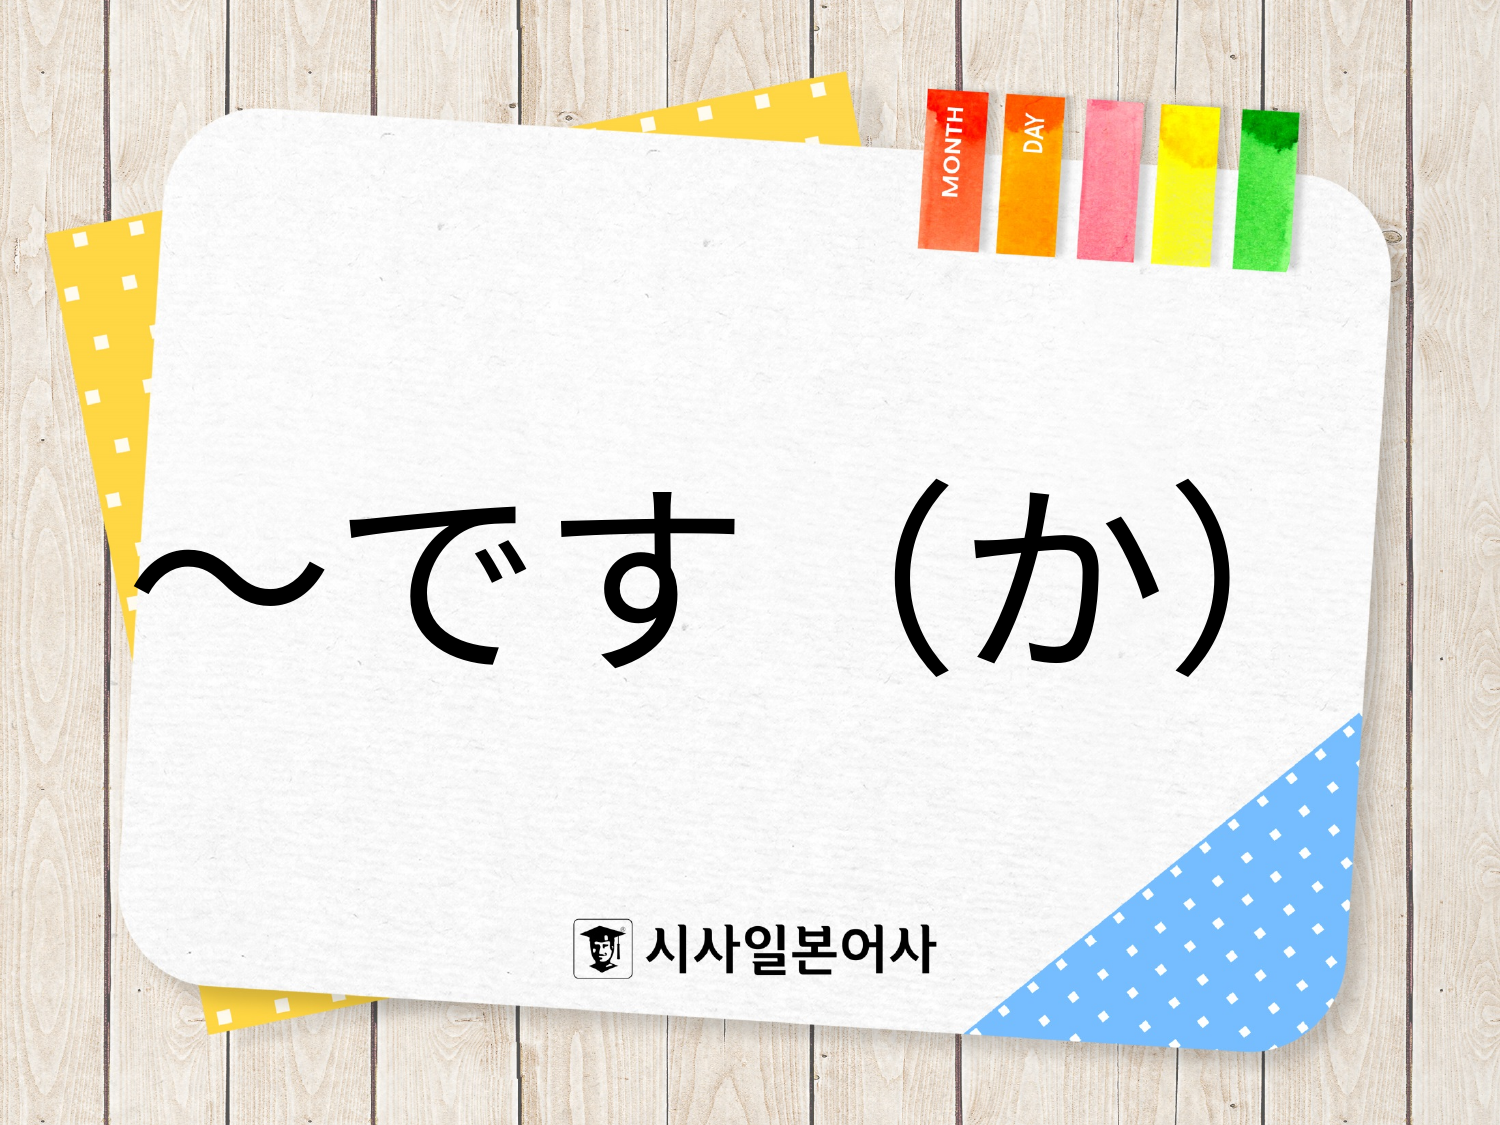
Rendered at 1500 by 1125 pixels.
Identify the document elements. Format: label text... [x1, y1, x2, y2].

picture [0, 0, 1500, 1125]
title ～です（か） [75, 338, 1425, 811]
